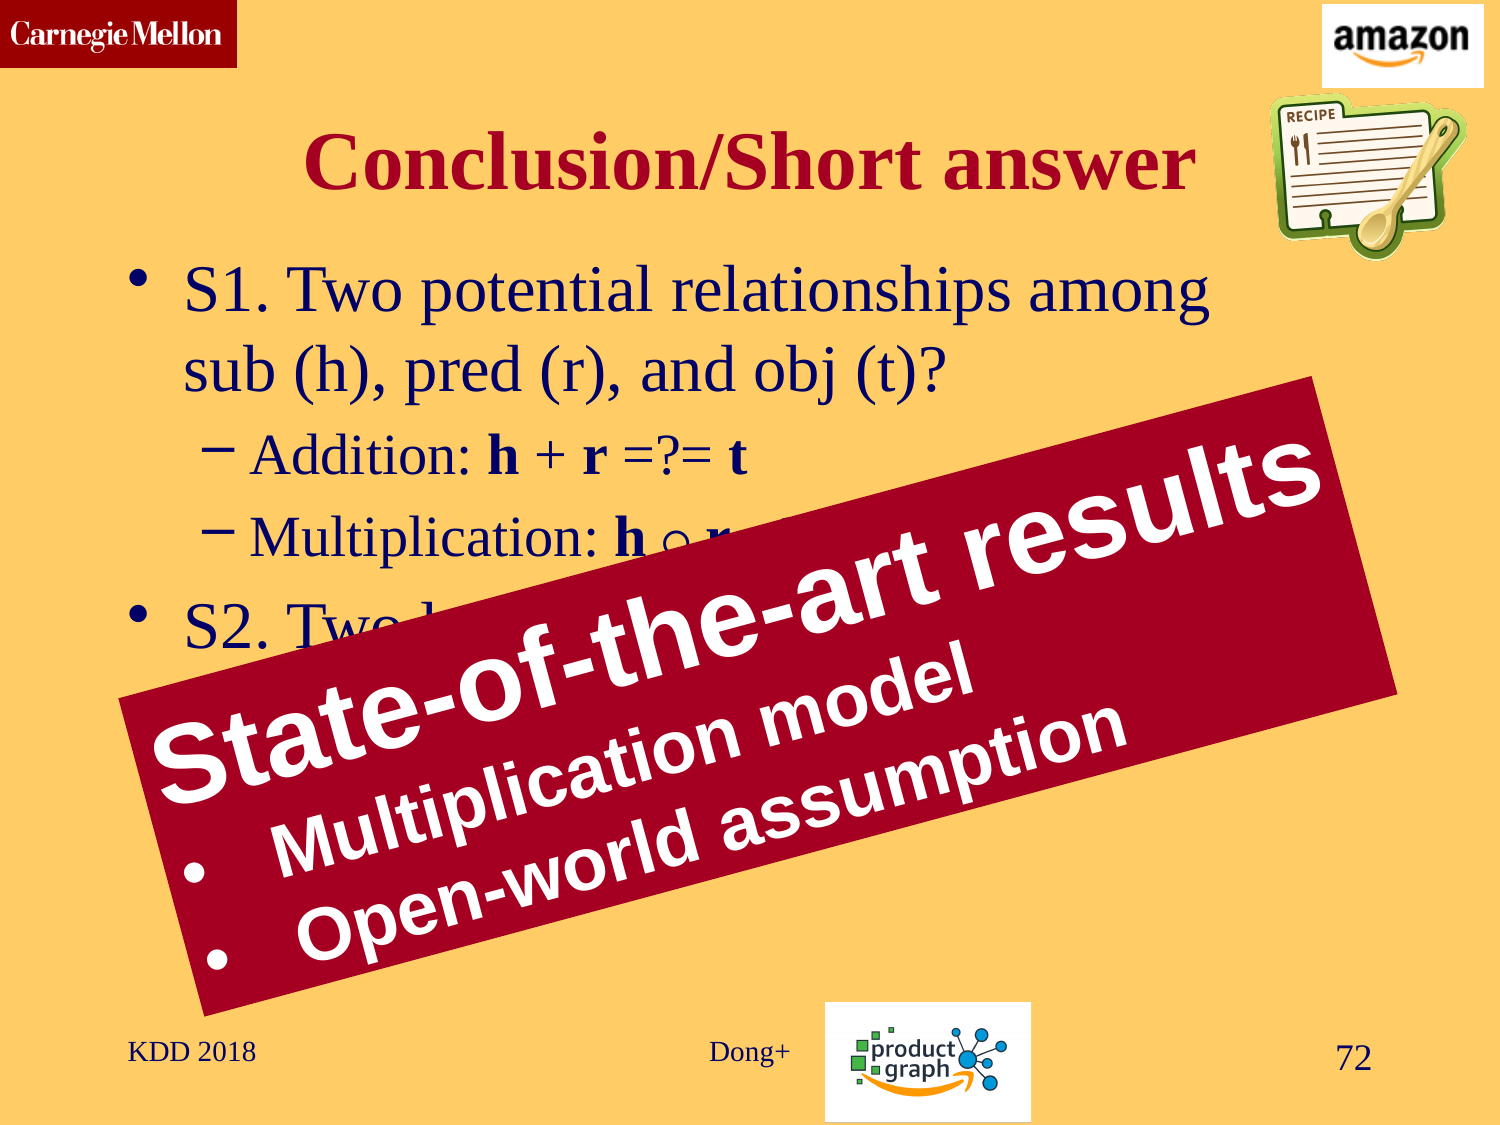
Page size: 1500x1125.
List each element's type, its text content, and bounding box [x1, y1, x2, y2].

footer Dong+ [512, 1024, 988, 1101]
slide_number KDD 2018 [112, 1024, 426, 1101]
list S1. Two potential relationships among sub (h), pred (r), and obj (t)? Addition: h + r =?= t Multiplication: h ⚬ r =?= t S2. Two loss function options Closed-world assumption Open-world assumption [112, 237, 1428, 1001]
slide_number 72 [1074, 1024, 1388, 1101]
title Conclusion/Short answer [112, 99, 1265, 213]
picture [1270, 93, 1468, 261]
picture [0, 0, 237, 68]
picture [1322, 4, 1484, 88]
text_box State-of-the-art results Multiplication model Open-world assumption [118, 375, 1398, 1017]
